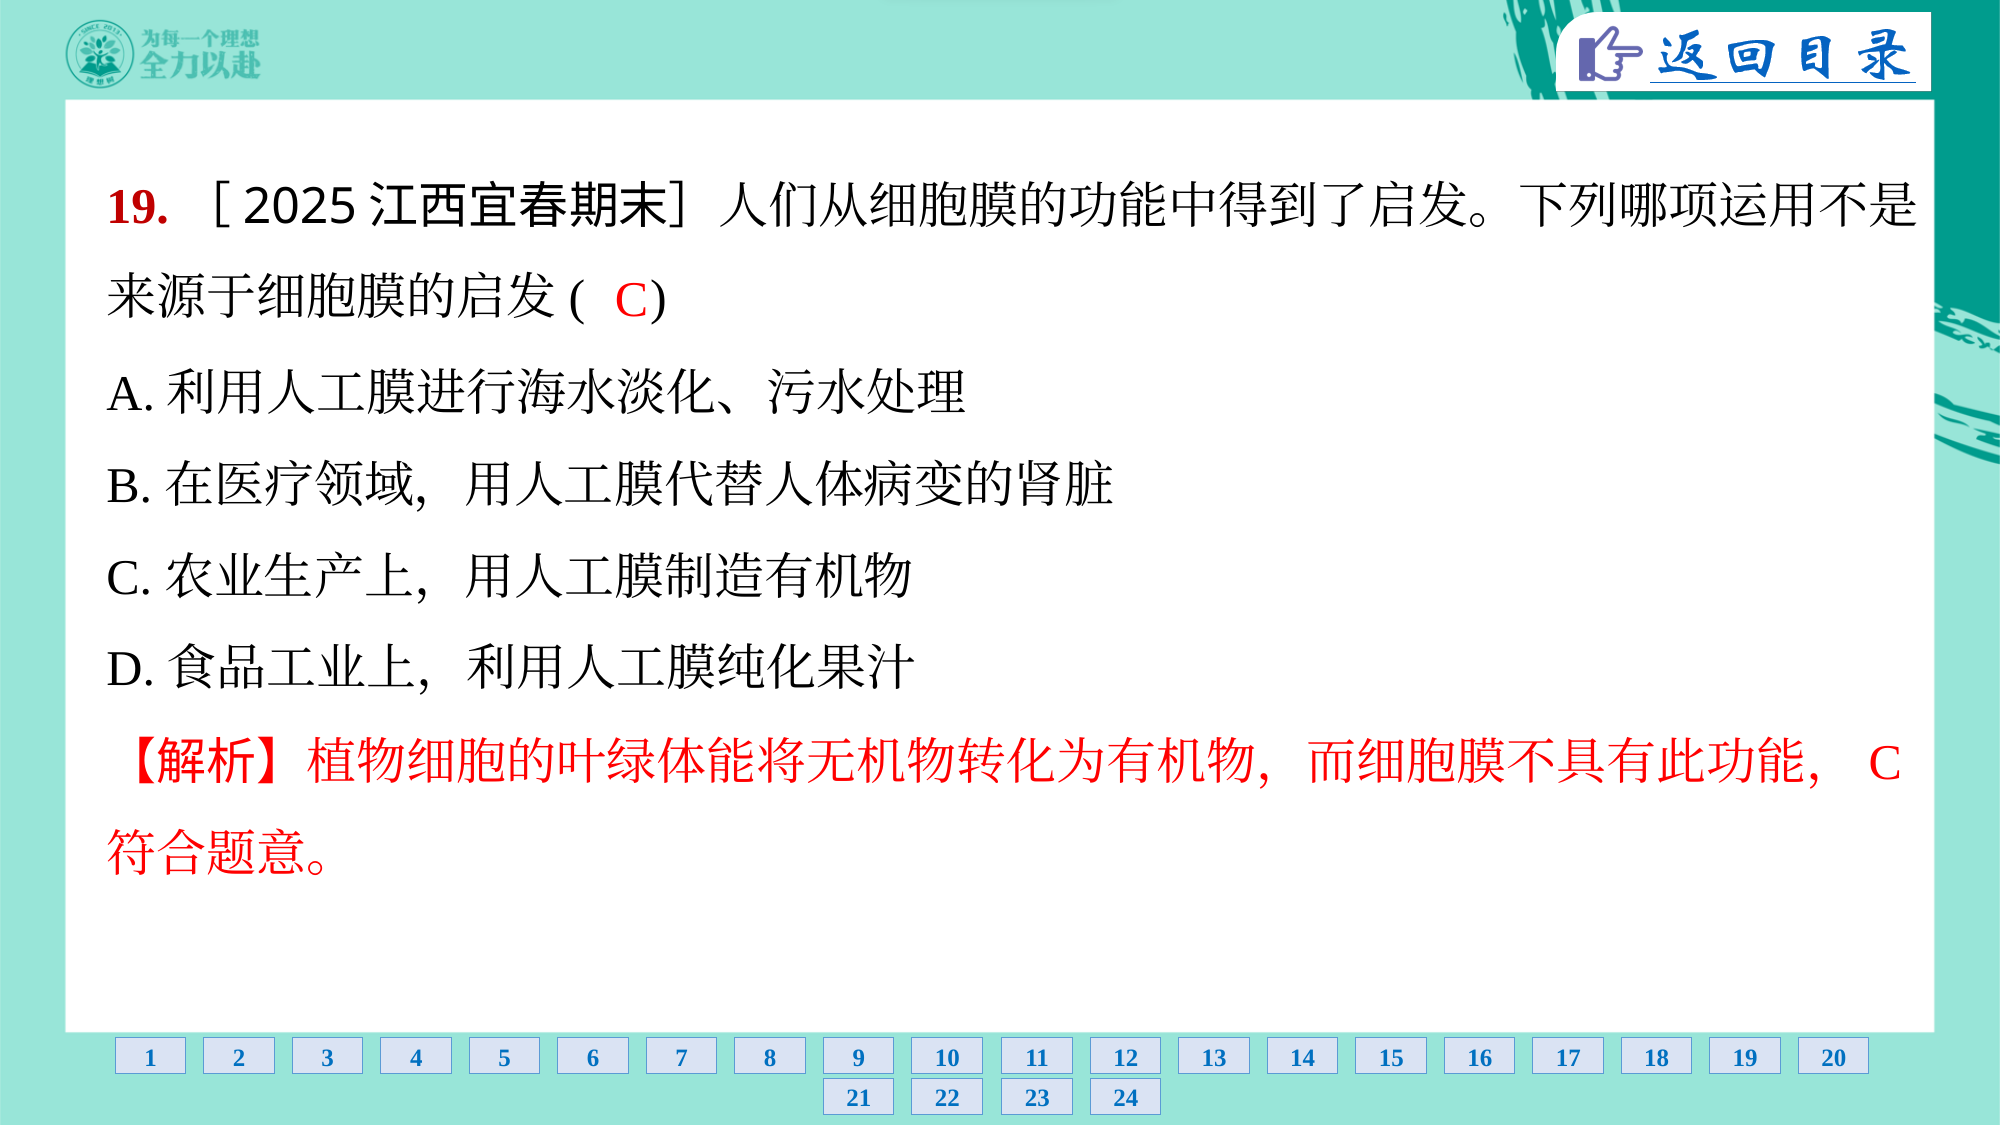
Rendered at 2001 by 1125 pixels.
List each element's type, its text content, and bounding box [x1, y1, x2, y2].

text_box C [596, 234, 667, 327]
text_box 【解析】植物细胞的叶绿体能将无机物转化为有机物，而细胞膜不具有此功能，C 符合题意。 [106, 697, 1895, 882]
text_box A.利用人工膜进行海水淡化、污水处理 B.在医疗领域，用人工膜代替人体病变的肾脏 C.农业生产上，用人工膜制造有机物 D.食品工业上，利用人工膜纯化果汁 [106, 329, 1895, 696]
picture [0, 0, 2000, 1125]
text_box 19.［2025江西宜春期末］人们从细胞膜的功能中得到了启发。下列哪项运用不是 来源于细胞膜的启发( ) [106, 141, 1895, 325]
